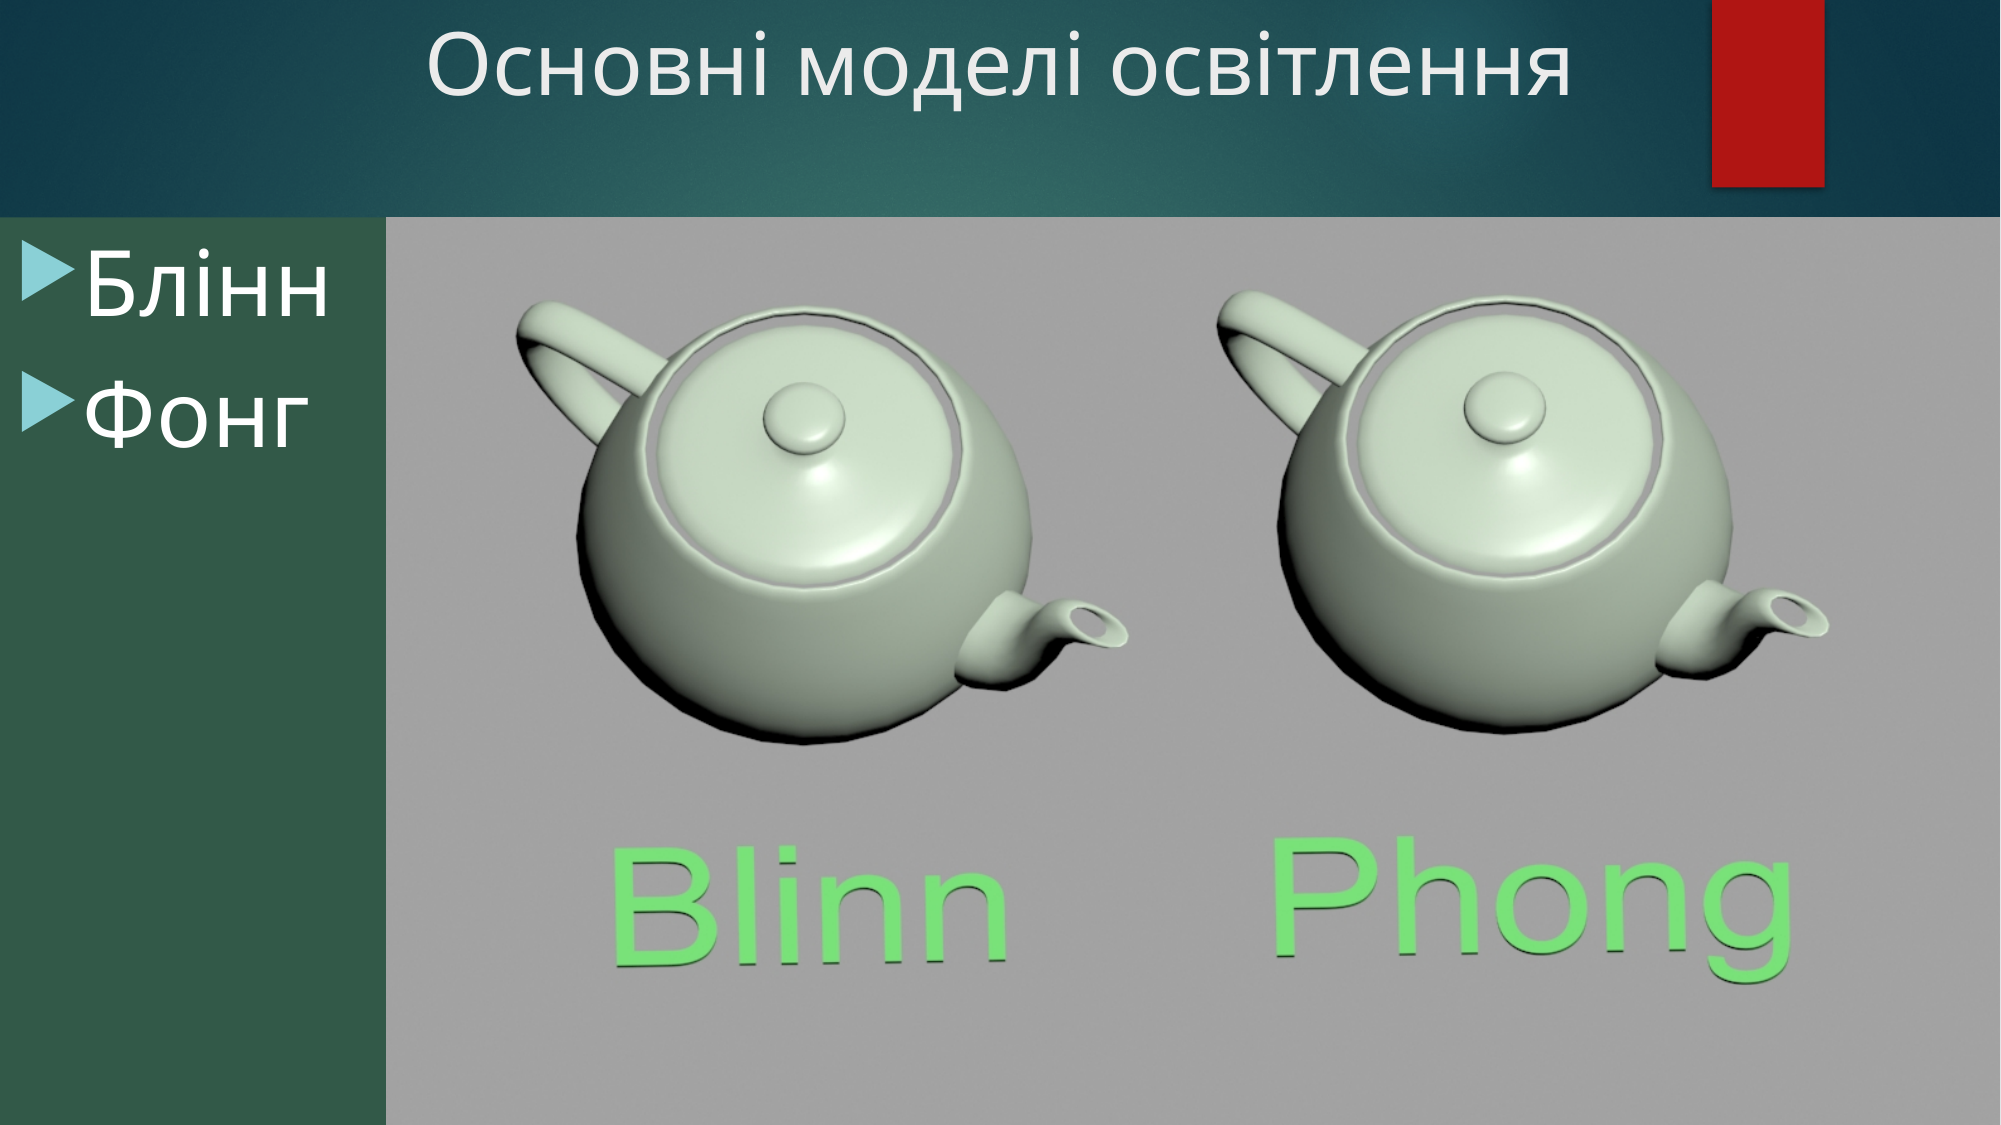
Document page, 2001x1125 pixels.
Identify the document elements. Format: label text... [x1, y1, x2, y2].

title Основні моделі освітлення [0, 0, 2000, 217]
picture [386, 217, 2000, 1125]
list Блінн Фонг [0, 217, 385, 1125]
